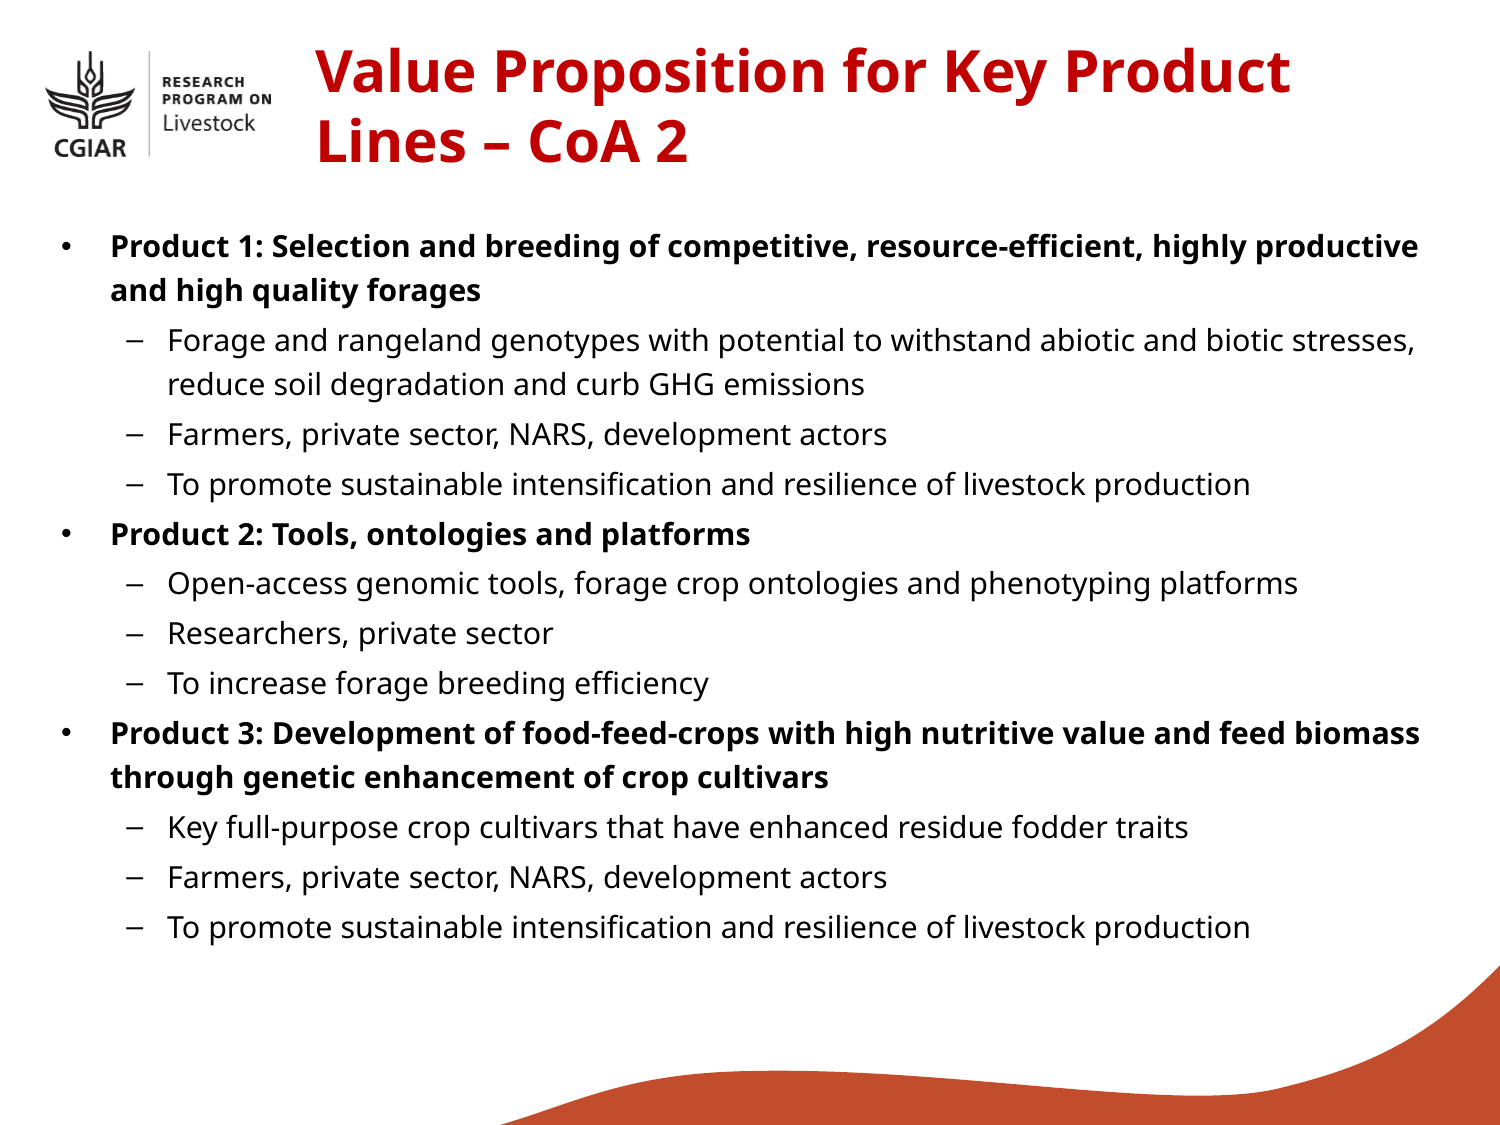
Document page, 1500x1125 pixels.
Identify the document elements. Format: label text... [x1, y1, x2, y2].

list Value Proposition for Key Product Lines – CoA 2 [300, 33, 1463, 175]
list Product 1: Selection and breeding of competitive, resource-efficient, highly productive and high quality forages Forage and rangeland genotypes with potential to withstand abiotic and biotic stresses, reduce soil degradation and curb GHG emissions Farmers, private sector, NARS, development actors To promote sustainable intensification and resilience of livestock production Product 2: Tools, ontologies and platforms Open-access genomic tools, forage crop ontologies and phenotyping platforms Researchers, private sector To increase forage breeding efficiency Product 3: Development of food-feed-crops with high nutritive value and feed biomass through genetic enhancement of crop cultivars Key full-purpose crop cultivars that have enhanced residue fodder traits Farmers, private sector, NARS, development actors To promote sustainable intensification and resilience of livestock production [45, 212, 1463, 963]
picture [45, 51, 271, 157]
